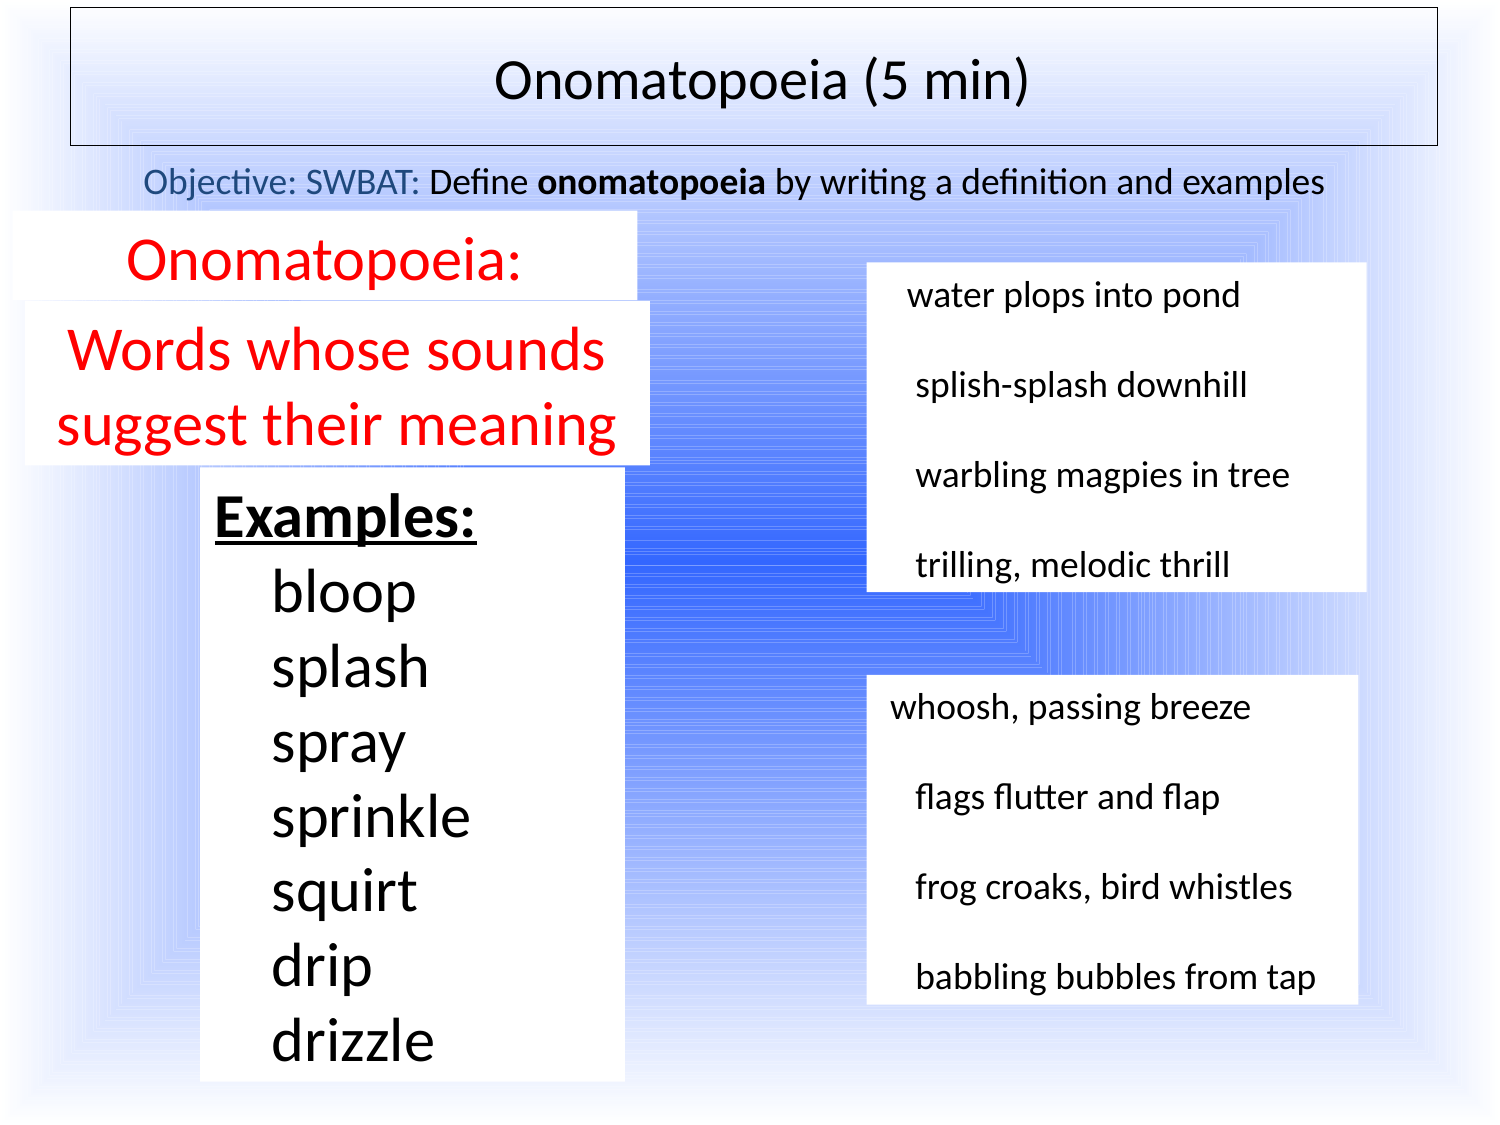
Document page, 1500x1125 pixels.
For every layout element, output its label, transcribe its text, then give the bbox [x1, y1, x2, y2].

text_box water plops into pond splish-splash downhill warbling magpies in tree trilling, melodic thrill [866, 262, 1367, 593]
text_box Words whose sounds suggest their meaning [24, 300, 650, 466]
title Onomatopoeia (5 min) [70, 7, 1438, 146]
text_box Objective: SWBAT: Define onomatopoeia by writing a definition and examples [24, 149, 1367, 210]
text_box whoosh, passing breeze flags flutter and flap frog croaks, bird whistles babbling bubbles from tap [866, 674, 1359, 1005]
text_box Examples: bloop splash spray sprinkle squirt drip drizzle [200, 467, 625, 1082]
text_box Onomatopoeia: [12, 210, 638, 301]
